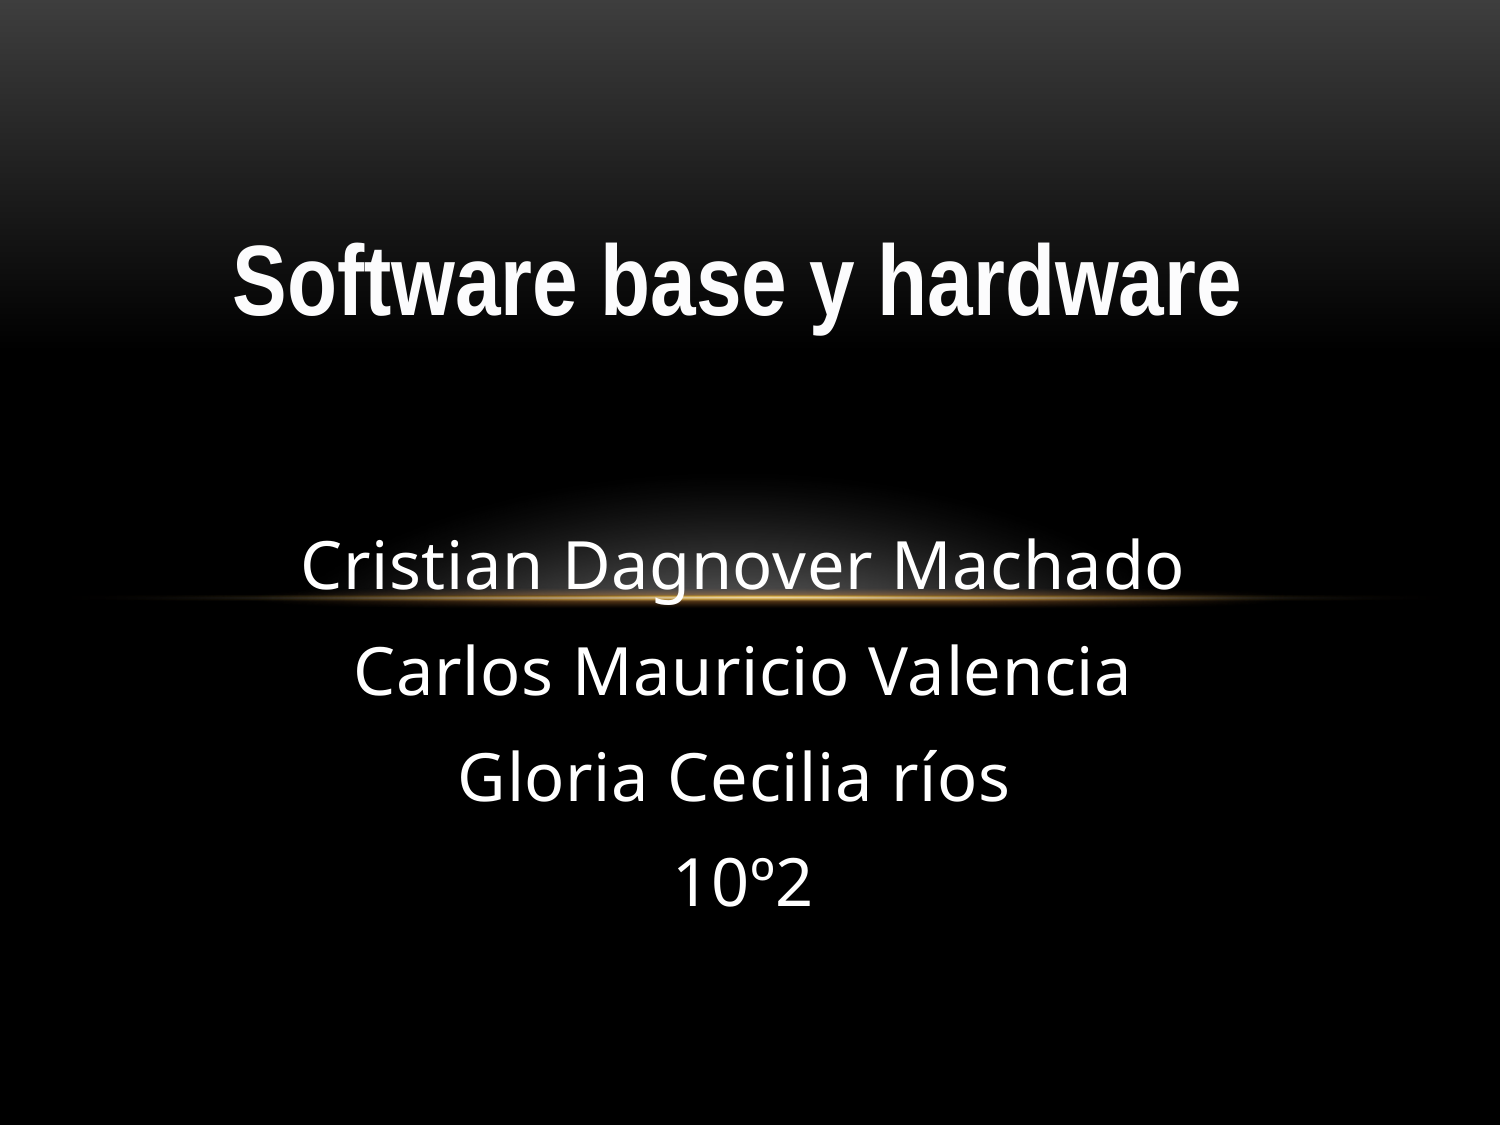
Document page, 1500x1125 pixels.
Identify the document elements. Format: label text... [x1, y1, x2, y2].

title Software base y hardware [100, 101, 1376, 343]
picture [0, 0, 1500, 750]
subtitle Cristian Dagnover Machado Carlos Mauricio Valencia Gloria Cecilia ríos 10º2 [218, 515, 1269, 803]
